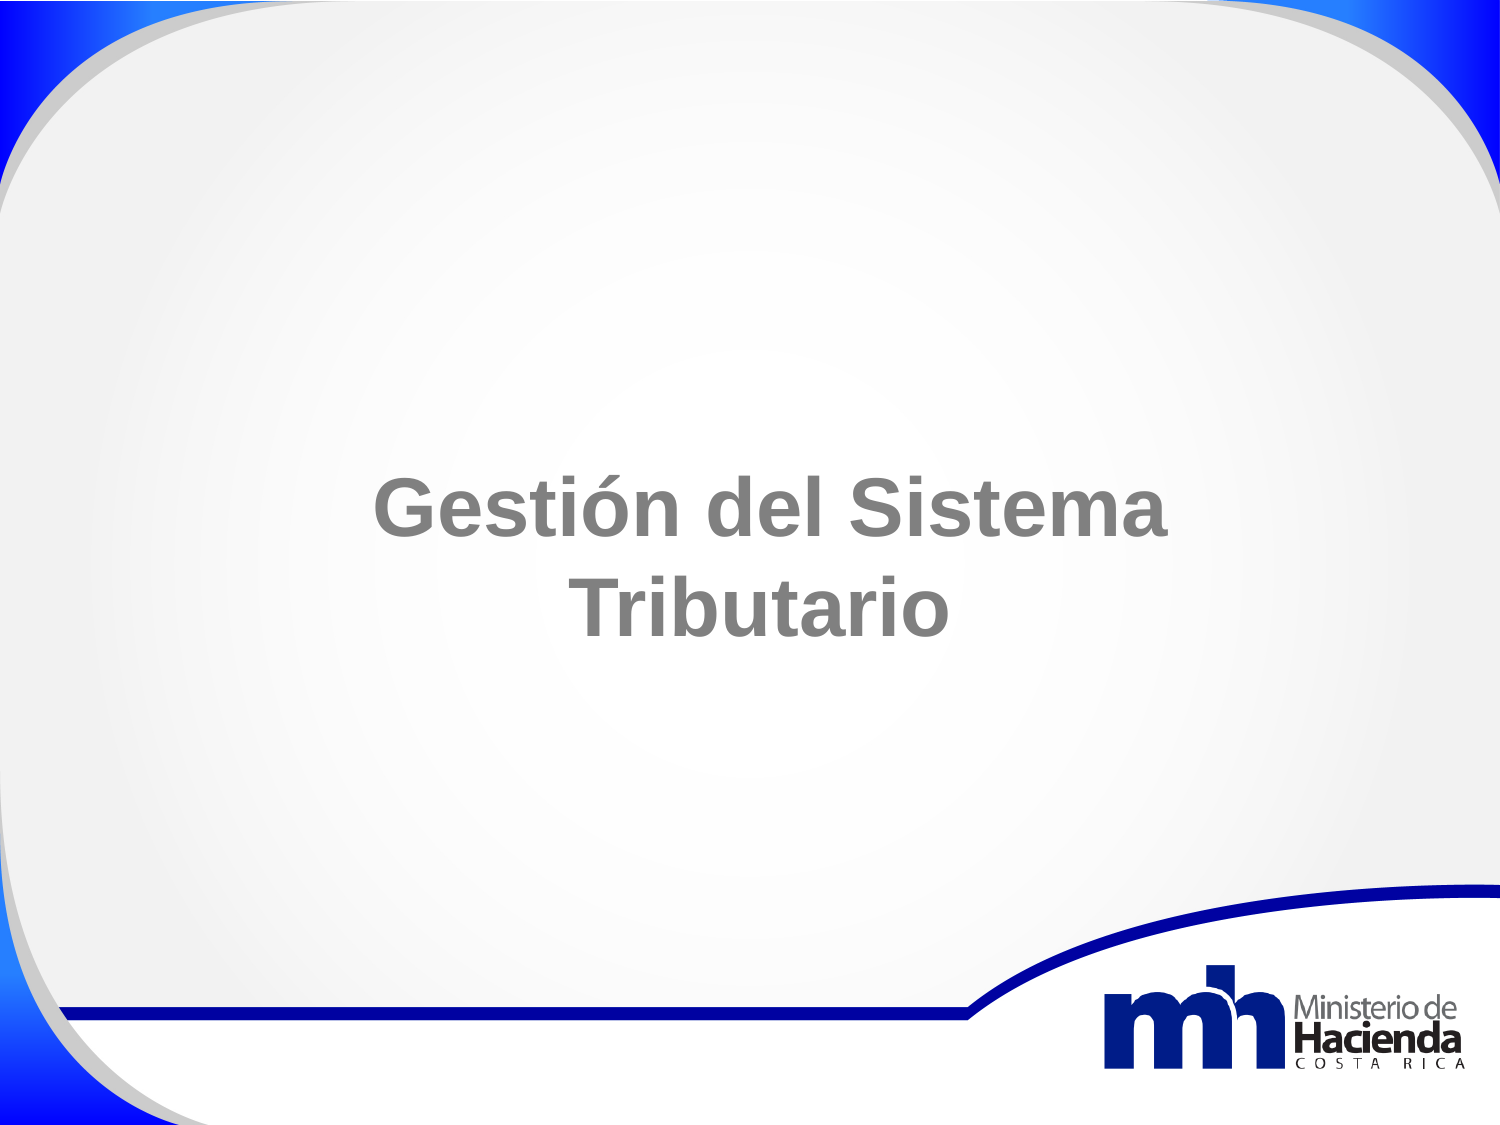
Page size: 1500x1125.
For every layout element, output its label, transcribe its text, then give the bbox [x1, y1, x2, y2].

text_box Gestión del Sistema Tributario [156, 445, 1364, 661]
picture [0, 0, 1500, 1125]
